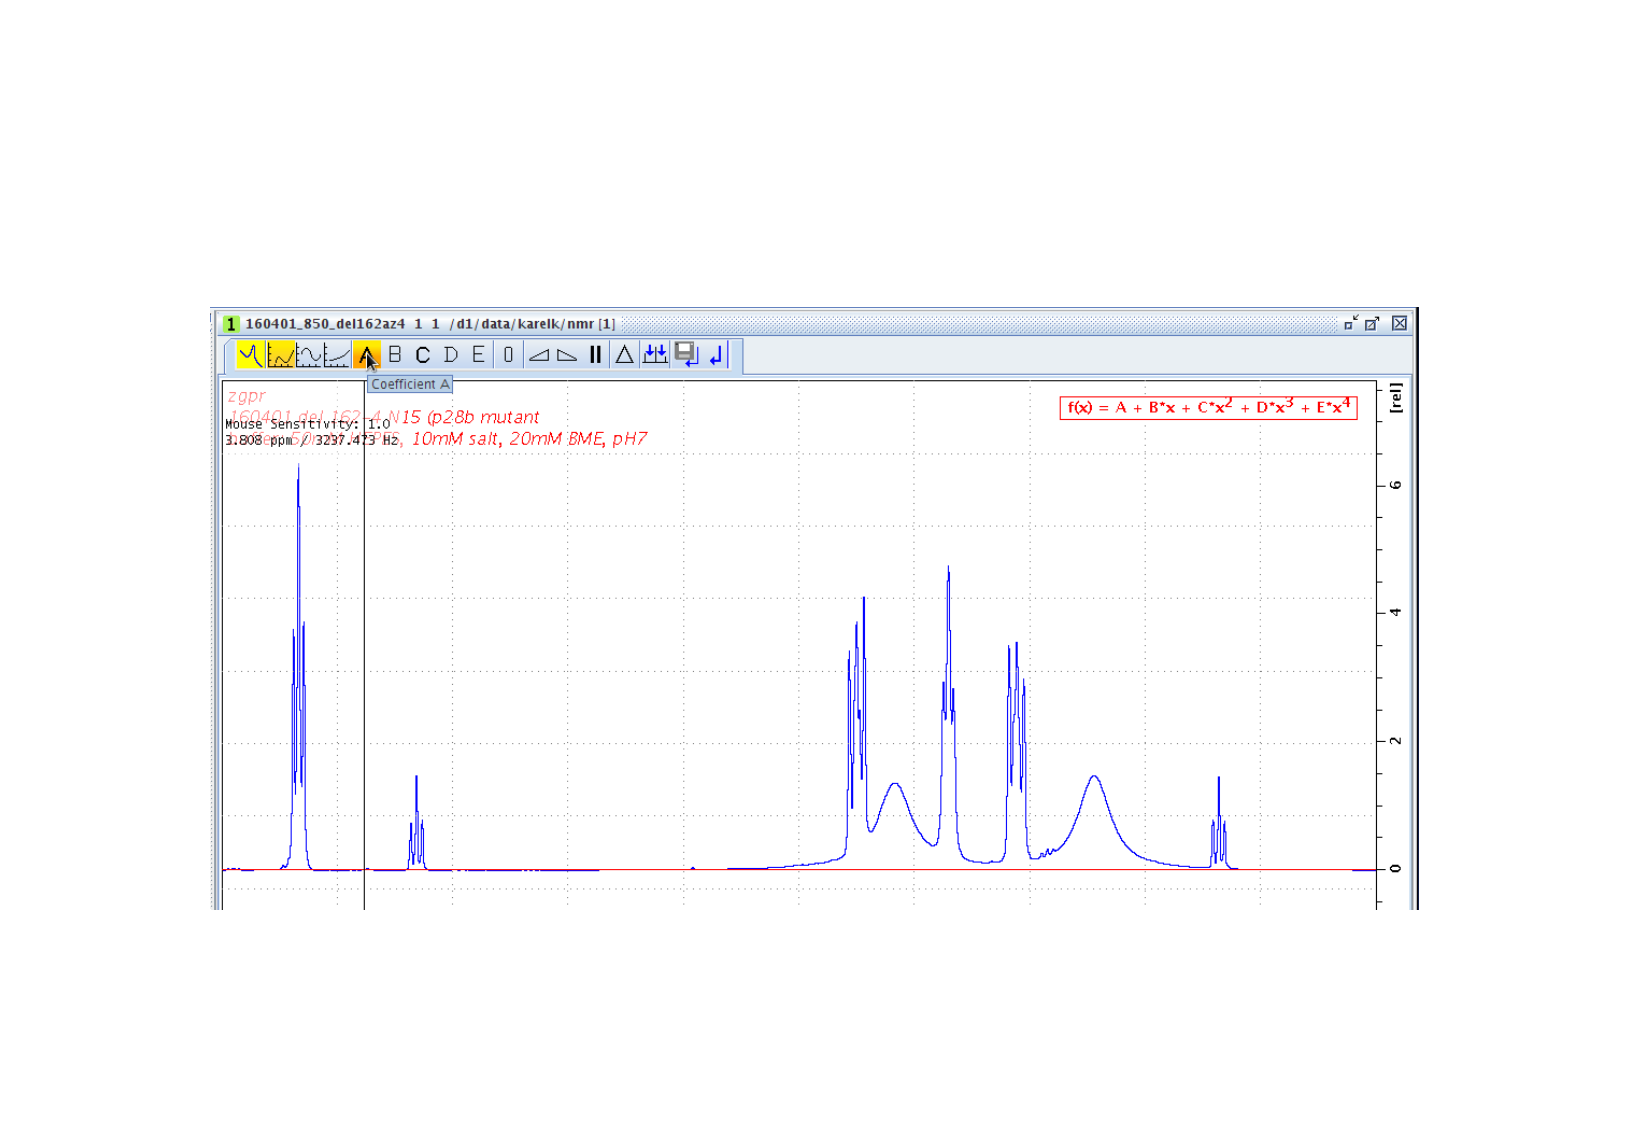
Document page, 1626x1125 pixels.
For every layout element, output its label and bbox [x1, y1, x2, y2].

picture [209, 307, 1419, 910]
